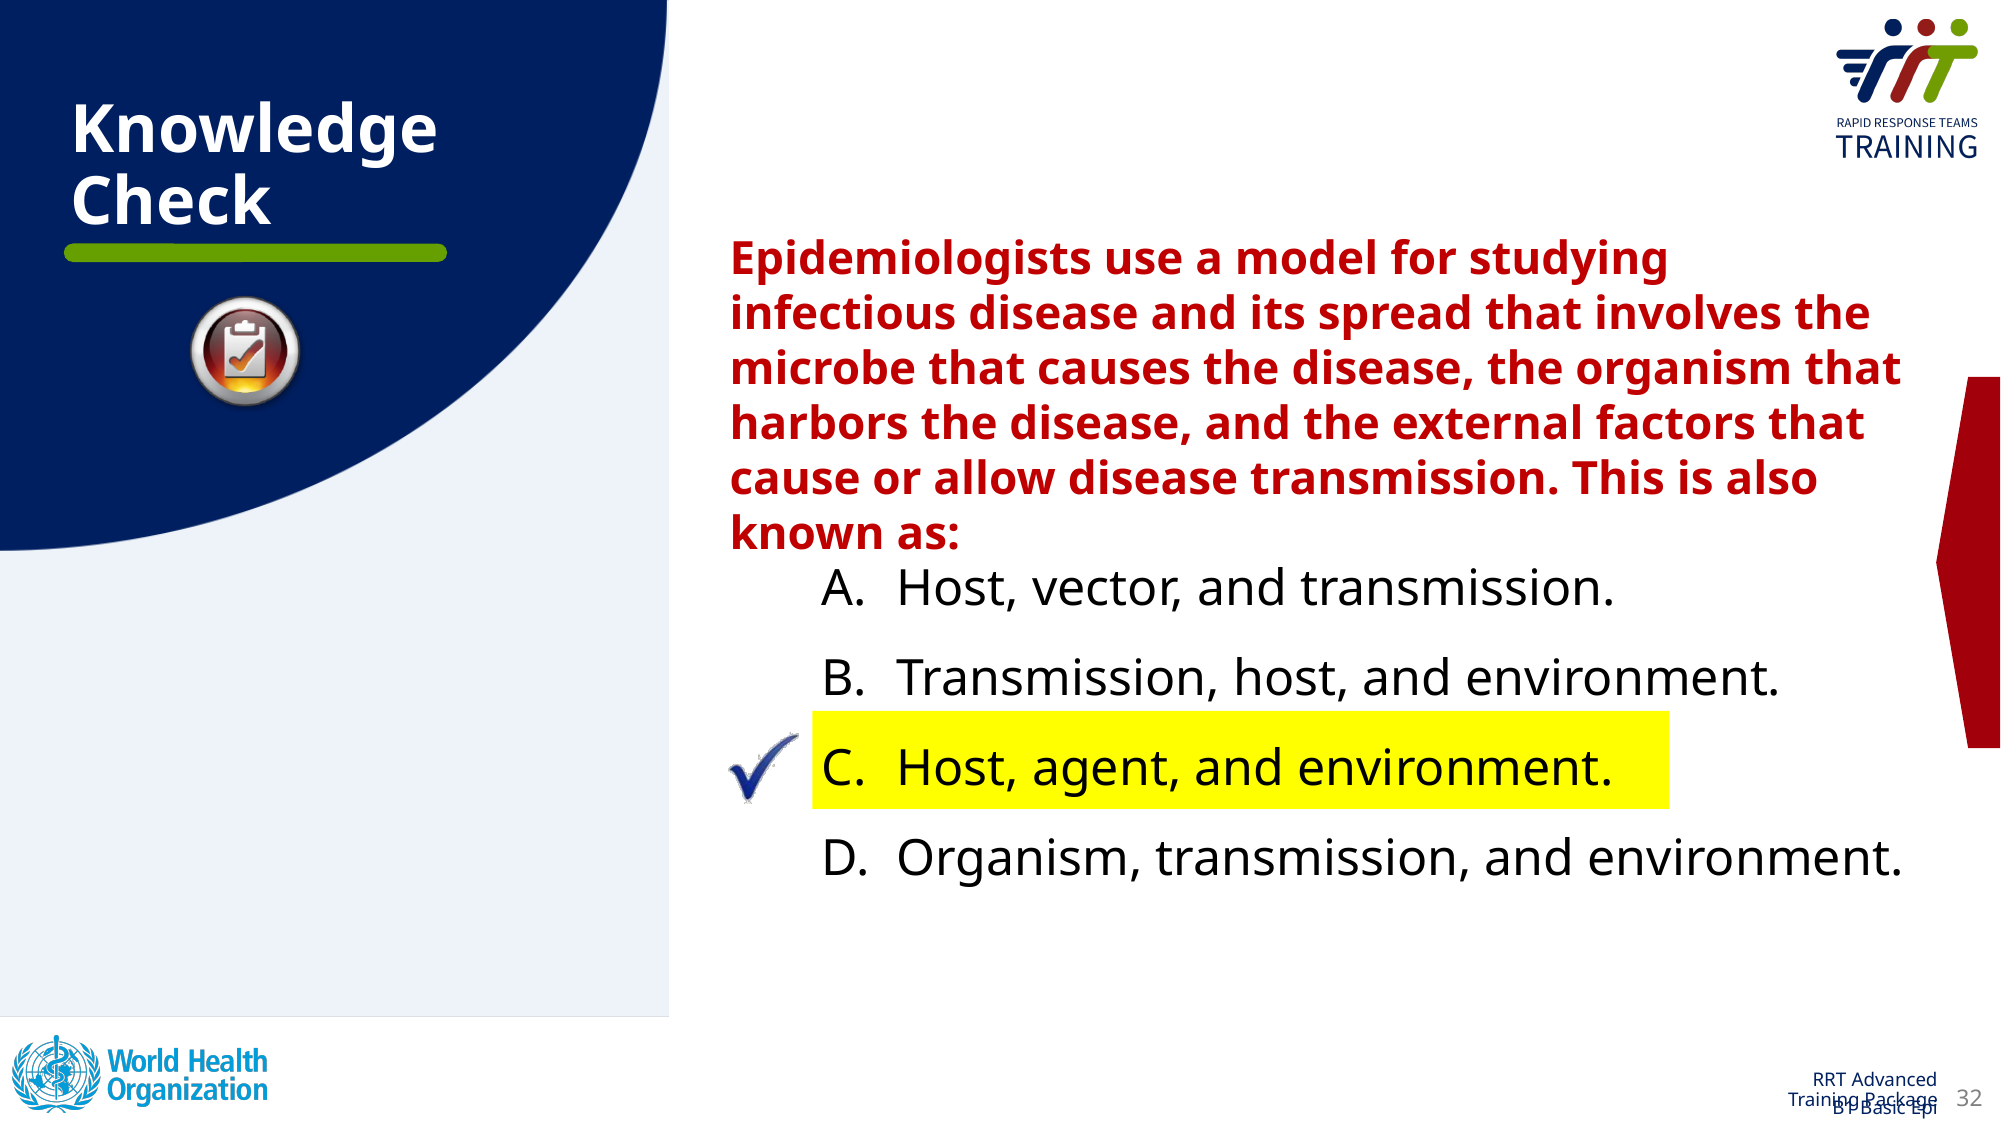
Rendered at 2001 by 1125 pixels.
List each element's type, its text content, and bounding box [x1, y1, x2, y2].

picture [0, 0, 669, 1018]
picture [710, 728, 812, 805]
text_box Host, vector, and transmission. Transmission, host, and environment. Host, agent, and environment. Organism, transmission, and environment. [814, 517, 1950, 893]
picture [12, 1083, 48, 1113]
text_box [63, 243, 448, 263]
text_box Epidemiologists use a model for studying infectious disease and its spread that involves the microbe that causes the disease, the organism that harbors the disease, and the external factors that cause or allow disease transmission. This is also known as: [722, 221, 1913, 567]
picture [1835, 19, 1978, 167]
title Knowledge Check [62, 87, 549, 245]
picture [12, 1035, 267, 1113]
picture [58, 1050, 64, 1058]
